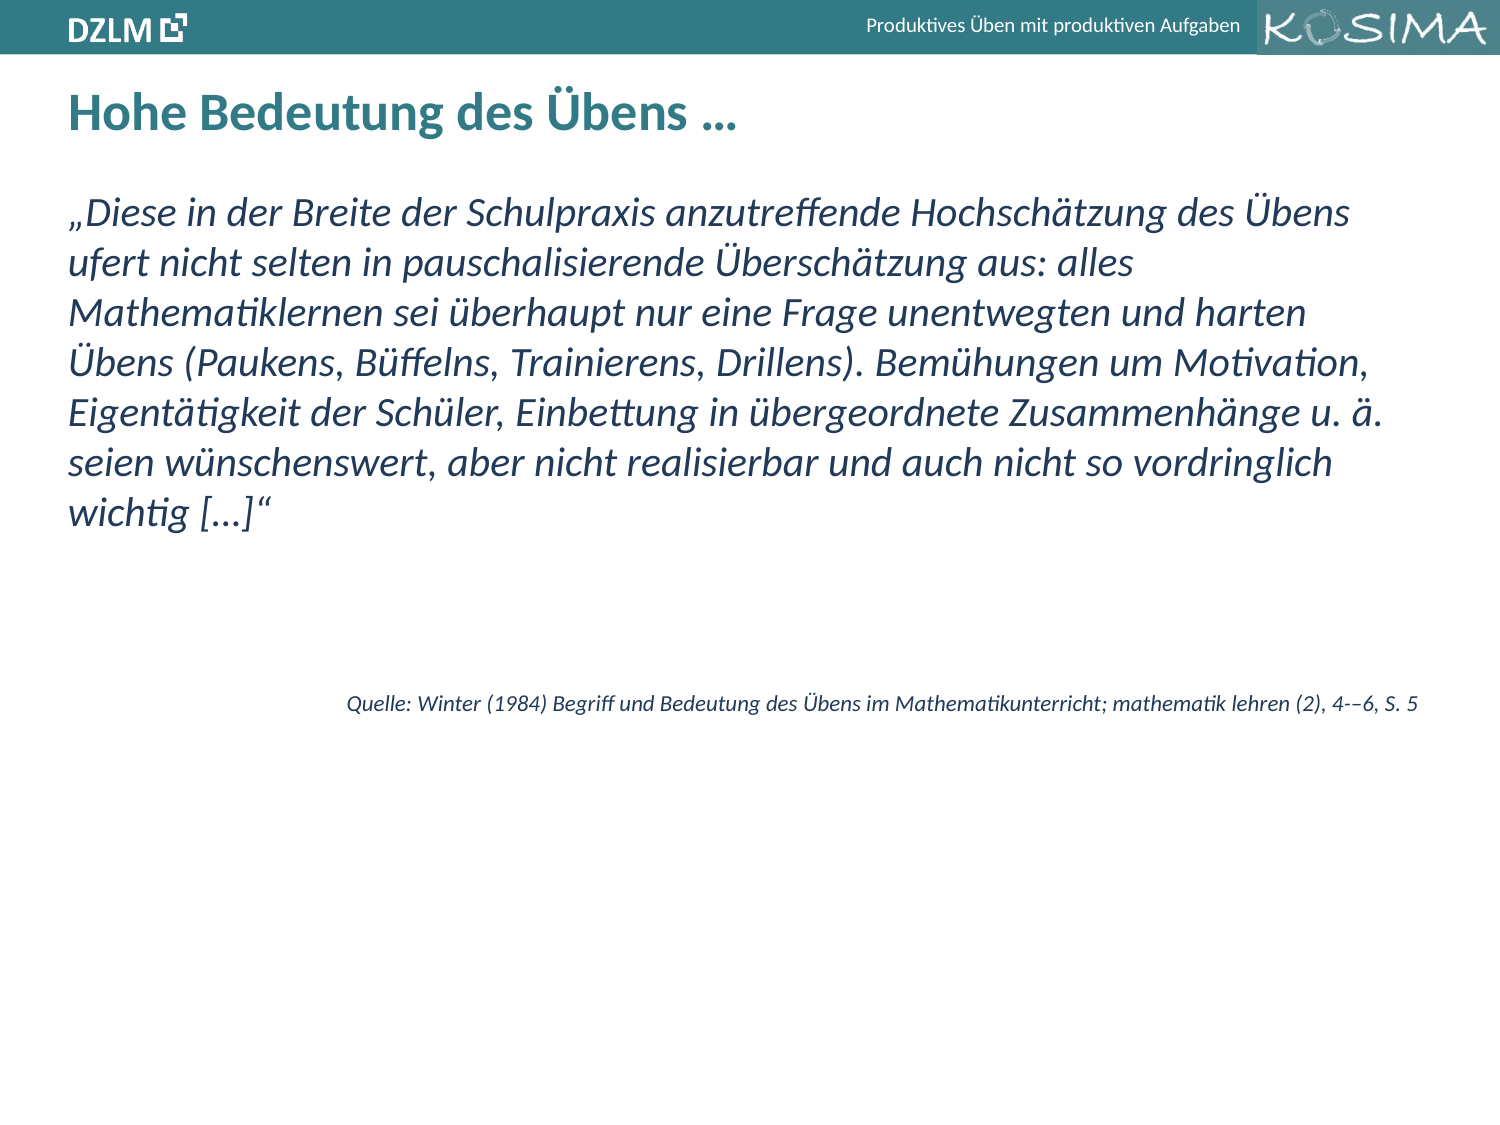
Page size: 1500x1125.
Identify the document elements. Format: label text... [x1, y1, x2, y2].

list „Diese in der Breite der Schulpraxis anzutreffende Hochschätzung des Übens ufert nicht selten in pauschalisierende Überschätzung aus: alles Mathematiklernen sei überhaupt nur eine Frage unentwegten und harten Übens (Paukens, Büffelns, Trainierens, Drillens). Bemühungen um Motivation, Eigentätigkeit der Schüler, Einbettung in übergeordnete Zusammenhänge u. ä. seien wünschenswert, aber nicht realisierbar und auch nicht so vordringlich wichtig […]“ Quelle: Winter (1984) Begriff und Bedeutung des Übens im Mathematikunterricht; mathematik lehren (2), 4-–6, S. 5 [52, 184, 1436, 1071]
title Hohe Bedeutung des Übens … [53, 68, 1436, 149]
